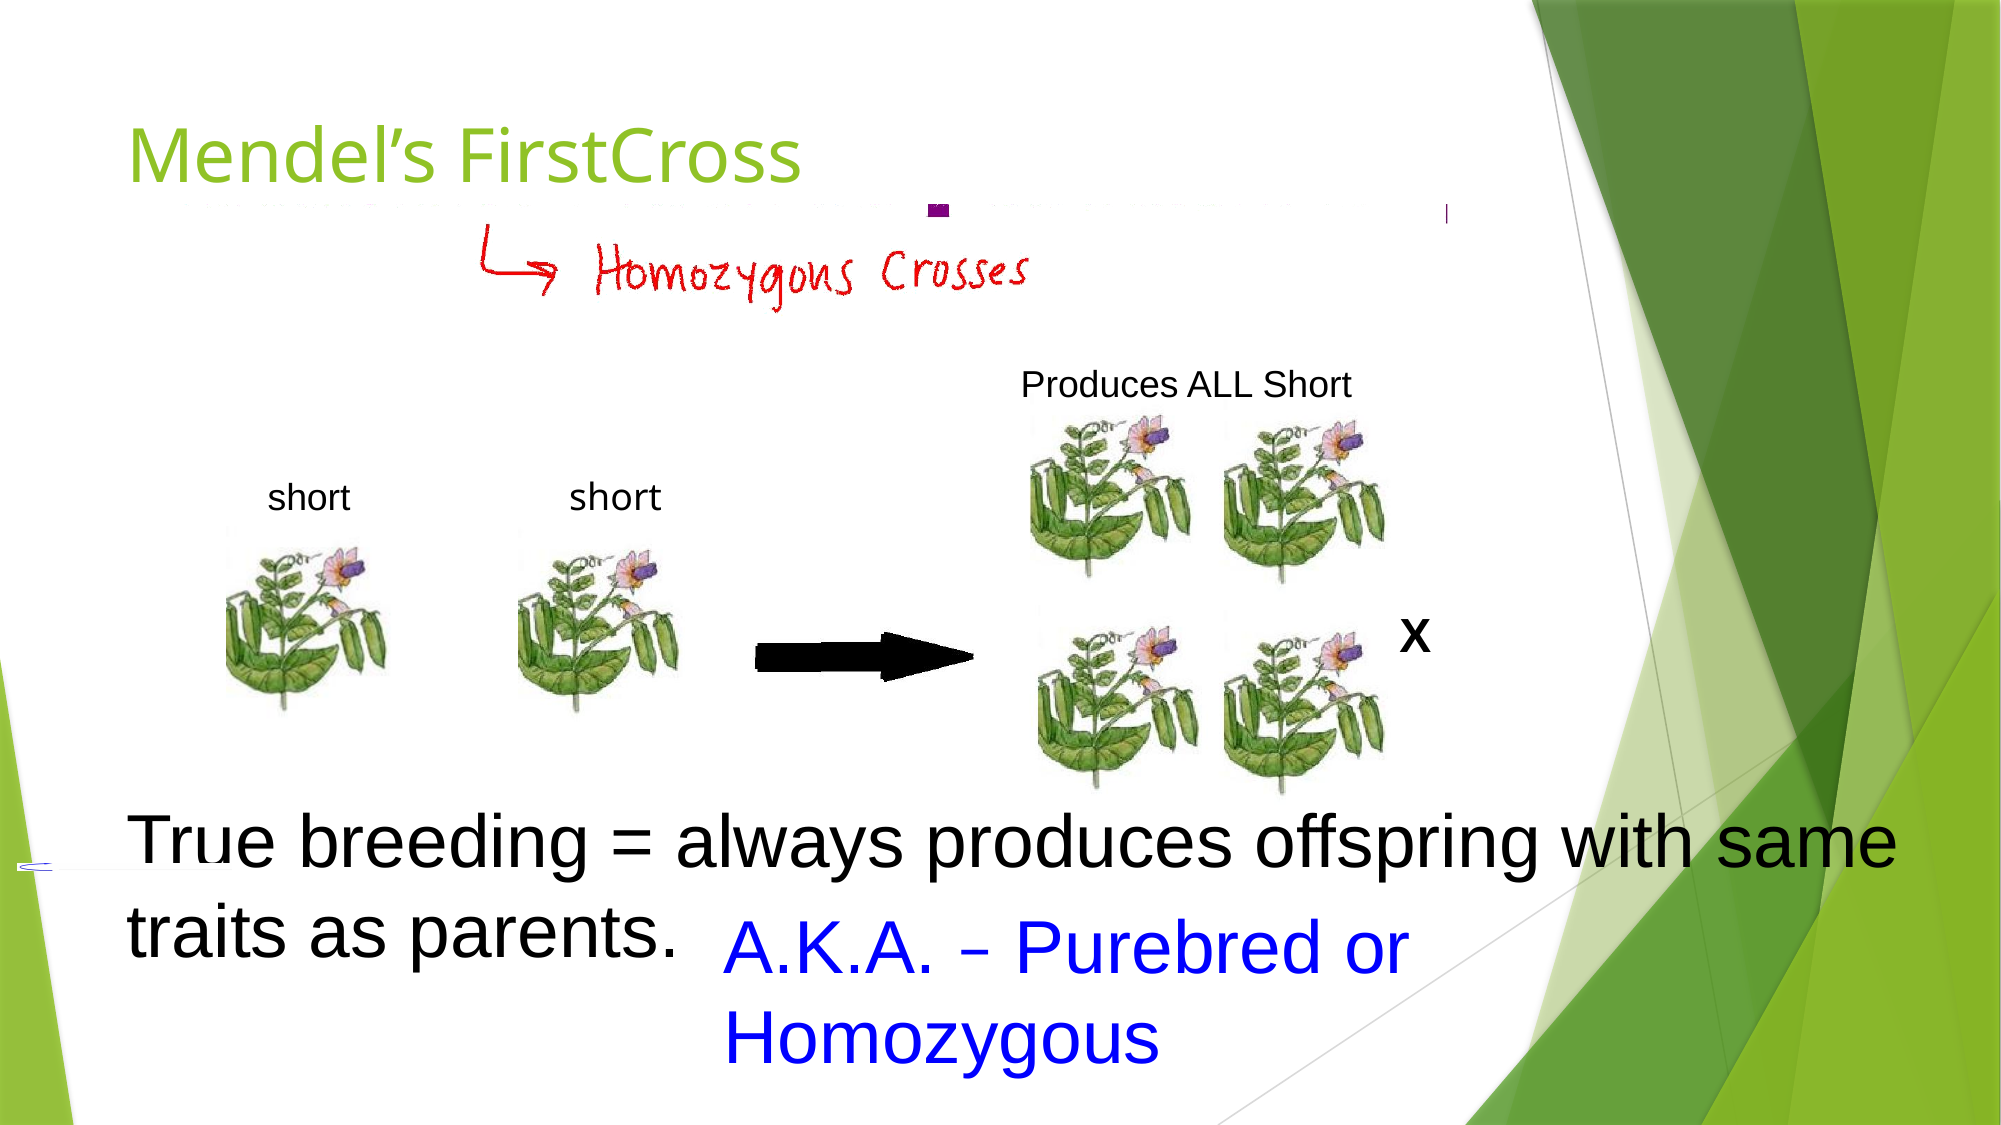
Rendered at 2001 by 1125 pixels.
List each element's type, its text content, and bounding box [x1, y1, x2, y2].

title Mendel’s FirstCross [111, 99, 1522, 317]
text_box short [252, 465, 366, 525]
picture [16, 862, 233, 872]
text_box X [1396, 597, 1447, 715]
text_box [230, 316, 2000, 392]
picture [517, 392, 1391, 807]
picture [184, 204, 1448, 318]
text_box Produces ALL Short [151, 349, 1522, 412]
picture [225, 525, 394, 723]
text_box True breeding = always produces offspring with same traits as parents. [111, 784, 1931, 1025]
text_box A.K.A. – Purebred or Homozygous [708, 891, 1752, 1087]
